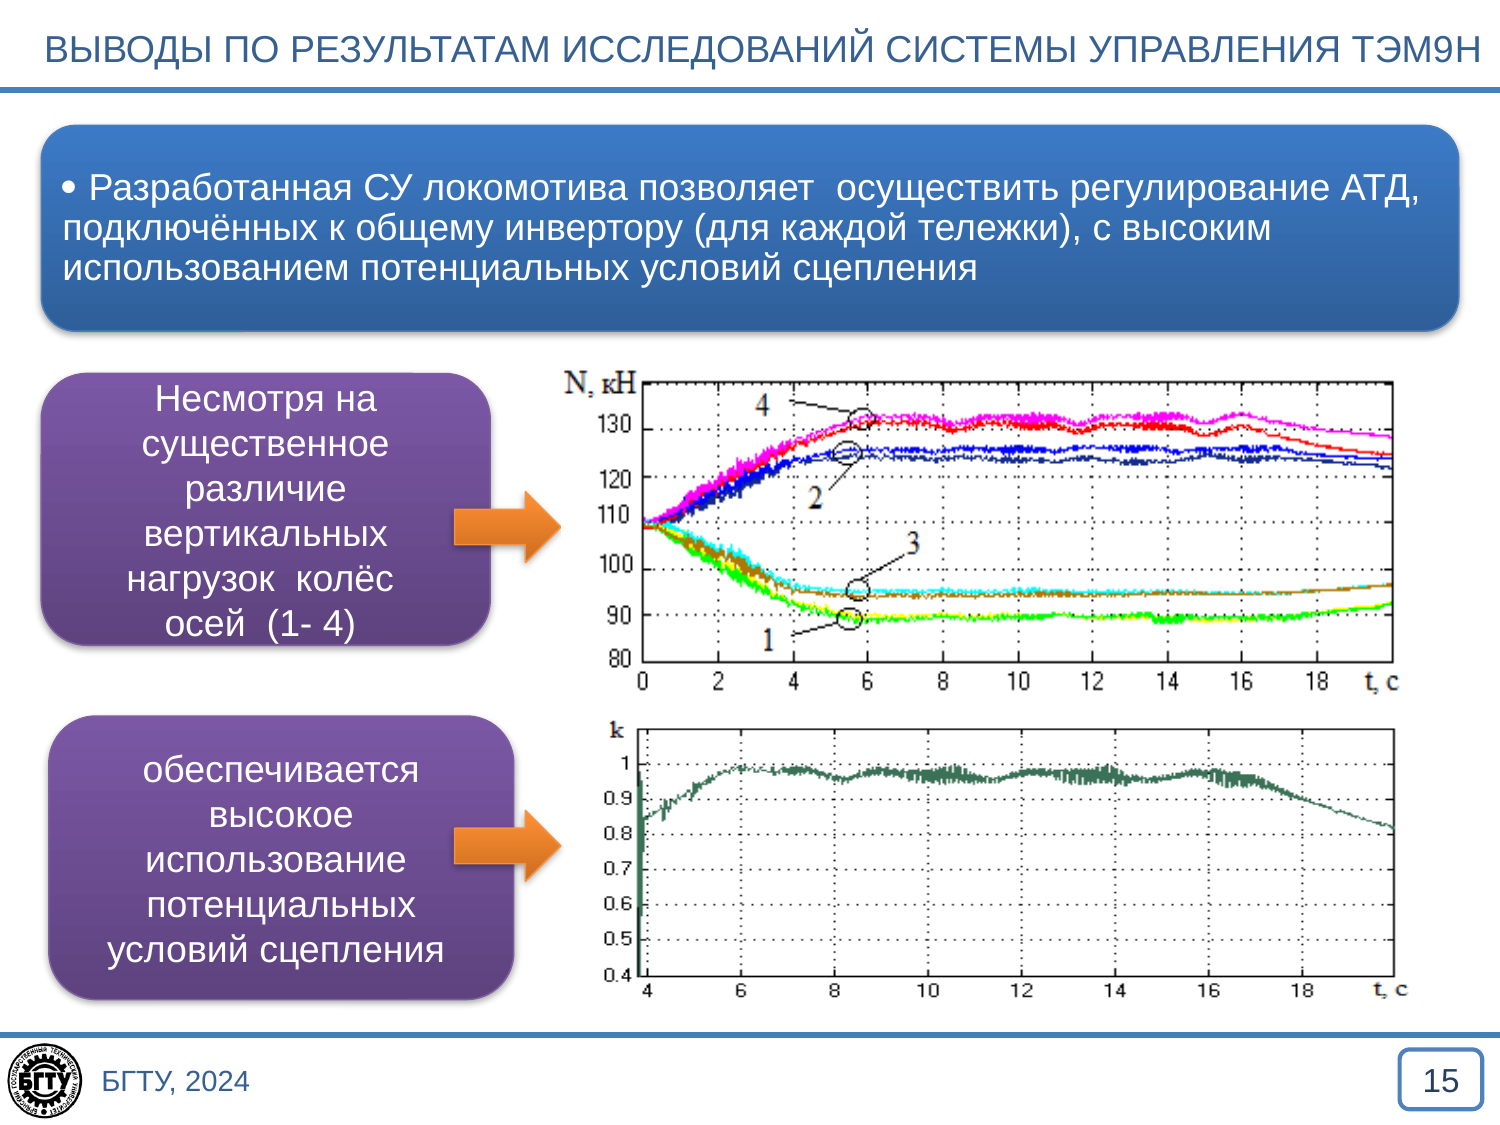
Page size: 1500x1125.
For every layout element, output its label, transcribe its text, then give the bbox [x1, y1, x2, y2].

picture [560, 361, 1413, 705]
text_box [0, 1034, 1500, 1119]
text_box Несмотря на существенное различие вертикальных нагрузок колёс осей (1- 4) [40, 372, 491, 647]
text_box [41, 125, 1459, 332]
picture [584, 715, 1424, 1005]
text_box обеспечивается высокое использование потенциальных условий сцепления [48, 715, 515, 1001]
text_box [453, 809, 562, 883]
text_box ВЫВОДЫ ПО РЕЗУЛЬТАТАМ ИССЛЕДОВАНИЙ СИСТЕМЫ УПРАВЛЕНИЯ ТЭМ9H [29, 17, 1500, 78]
text_box [453, 490, 555, 564]
